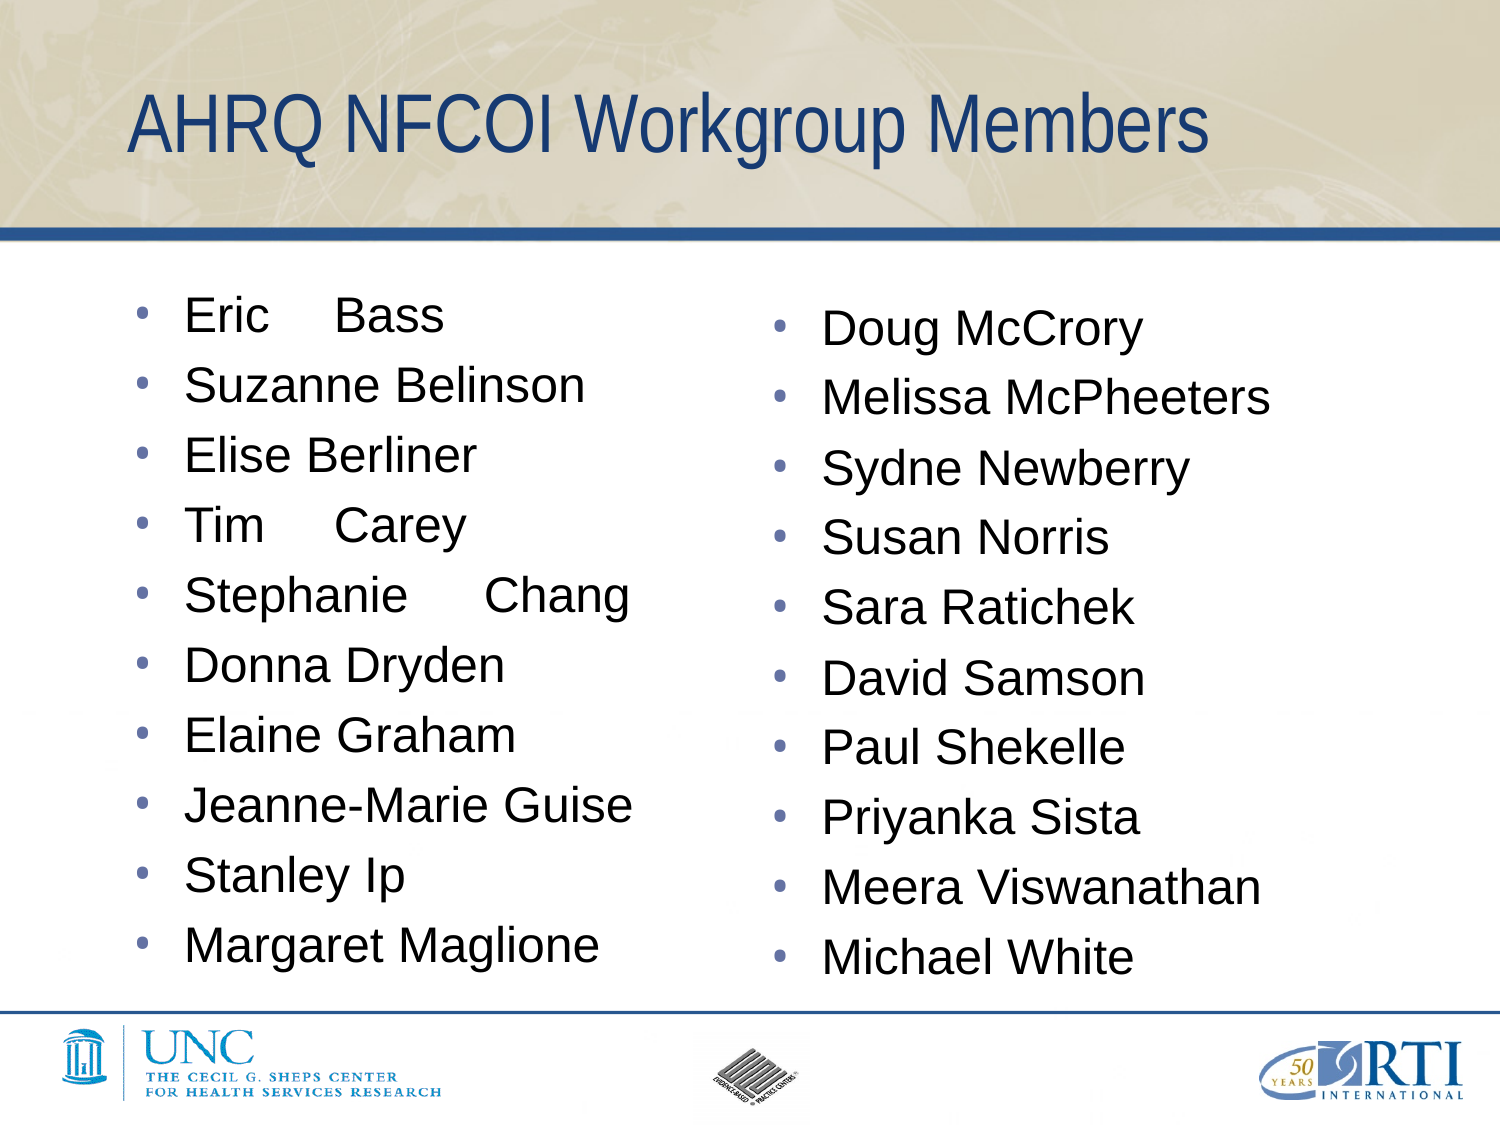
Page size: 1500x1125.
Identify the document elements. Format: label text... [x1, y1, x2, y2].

title AHRQ NFCOI Workgroup Members [112, 24, 1388, 213]
list Eric Bass Suzanne Belinson Elise Berliner Tim Carey Stephanie Chang Donna Dryden Elaine Graham Jeanne-Marie Guise Stanley Ip Margaret Maglione [112, 274, 663, 976]
text_box Doug McCrory Melissa McPheeters Sydne Newberry Susan Norris Sara Ratichek David Samson Paul Shekelle Priyanka Sista Meera Viswanathan Michael White [750, 287, 1300, 988]
picture [0, 1015, 1500, 1125]
picture [0, 0, 1500, 1010]
